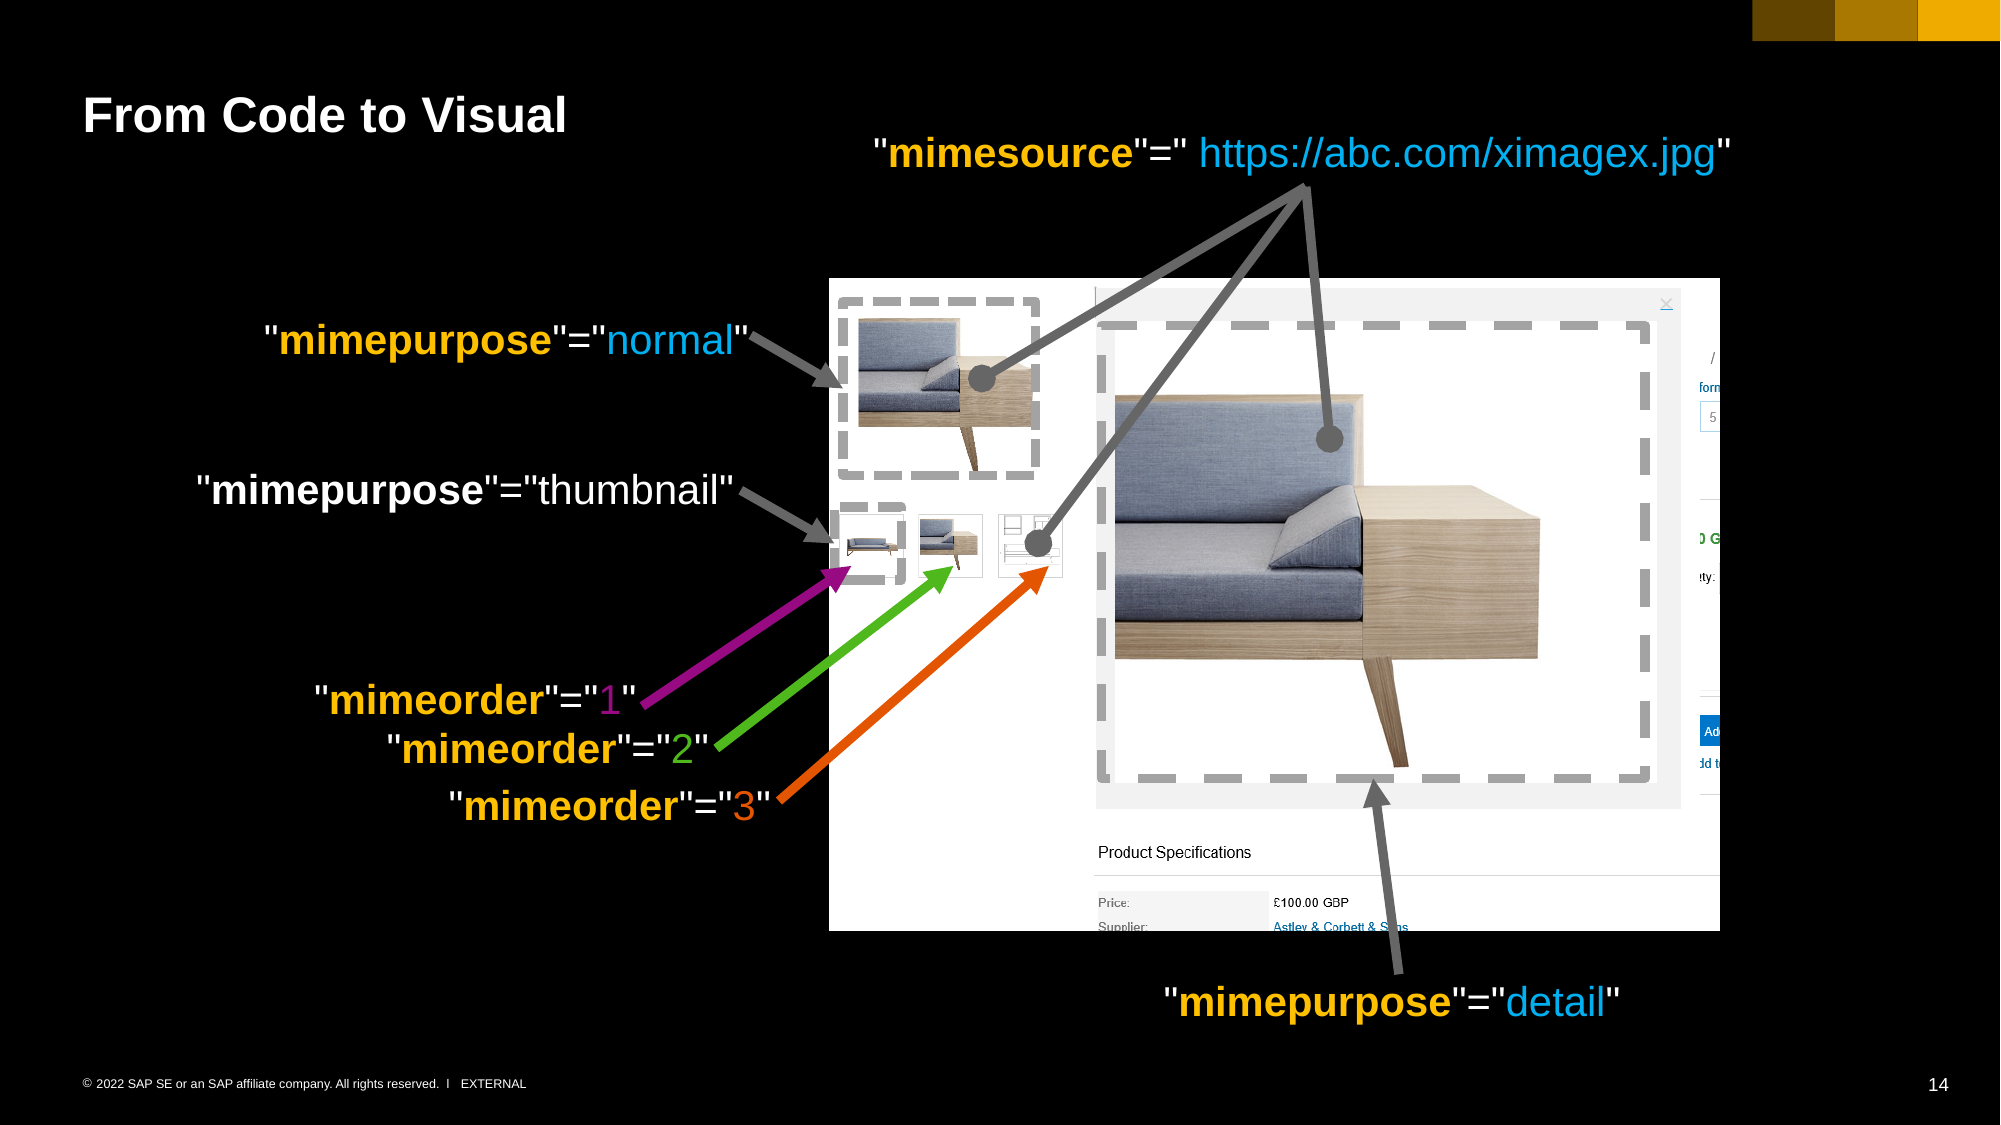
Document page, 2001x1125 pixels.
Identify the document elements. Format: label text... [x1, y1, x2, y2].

list "mimepurpose"="thumbnail" [196, 463, 741, 518]
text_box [750, 334, 844, 389]
picture [828, 278, 1720, 932]
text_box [778, 565, 1050, 802]
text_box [641, 565, 715, 707]
title From Code to Visual [82, 82, 1918, 144]
list "mimeorder"="3" [448, 778, 779, 824]
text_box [740, 489, 835, 544]
list "mimesource"=" https://abc.com/ximagex.jpg" [873, 126, 1739, 187]
list "mimepurpose"="detail" [1163, 974, 1635, 1035]
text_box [1038, 388, 1307, 544]
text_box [1372, 778, 1400, 975]
list "mimeorder"="1" [314, 673, 643, 740]
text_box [981, 186, 1307, 379]
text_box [1305, 186, 1331, 440]
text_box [715, 565, 777, 749]
list "mimepurpose"="normal" [264, 313, 751, 357]
list "mimeorder"="2" [386, 721, 717, 776]
